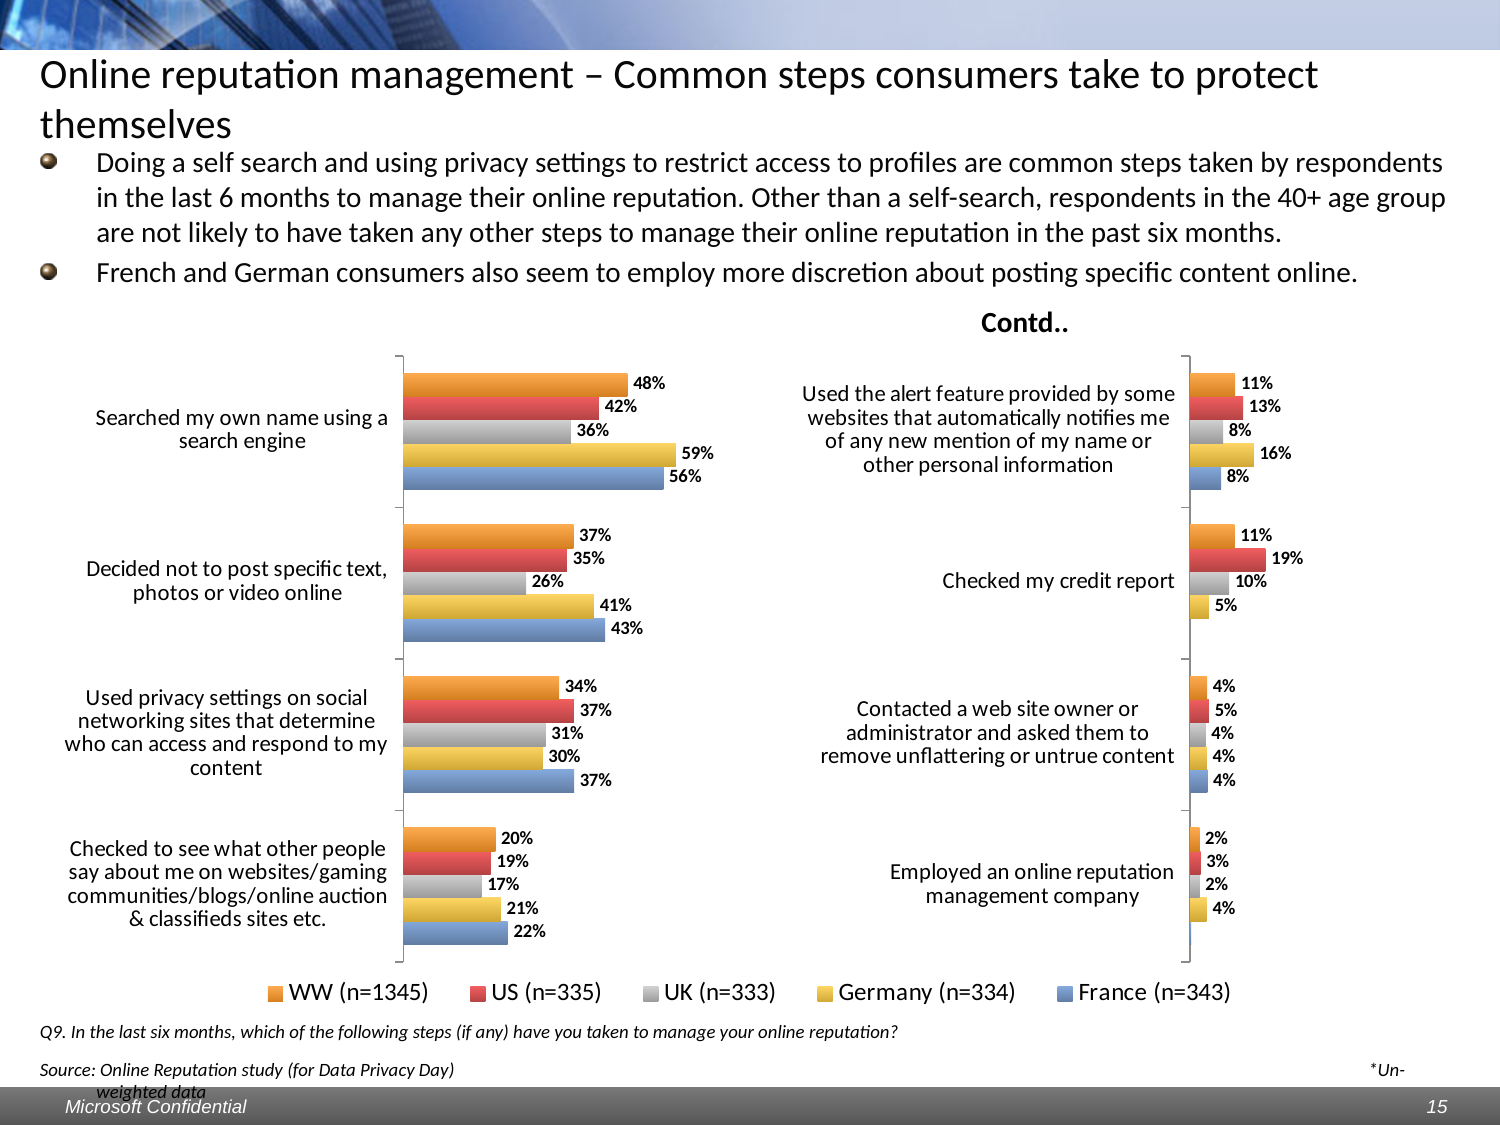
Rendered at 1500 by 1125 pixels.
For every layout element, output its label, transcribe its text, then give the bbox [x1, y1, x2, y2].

list Source: Online Reputation study (for Data Privacy Day) *Un-weighted data [24, 1050, 1475, 1088]
picture [0, 0, 1500, 51]
picture [39, 262, 57, 280]
chart [64, 328, 1500, 1026]
title Online reputation management – Common steps consumers take to protect themselves [24, 52, 1475, 135]
list Q9. In the last six months, which of the following steps (if any) have you taken to manage your online reputation? [24, 1012, 1475, 1050]
list Doing a self search and using privacy settings to restrict access to profiles are common steps taken by respondents in the last 6 months to manage their online reputation. Other than a self-search, respondents in the 40+ age group are not likely to have taken any other steps to manage their online reputation in the past six months. French and German consumers also seem to employ more discretion about posting specific content online. [24, 135, 1475, 289]
text_box Contd.. [966, 295, 1123, 327]
picture [39, 152, 57, 169]
